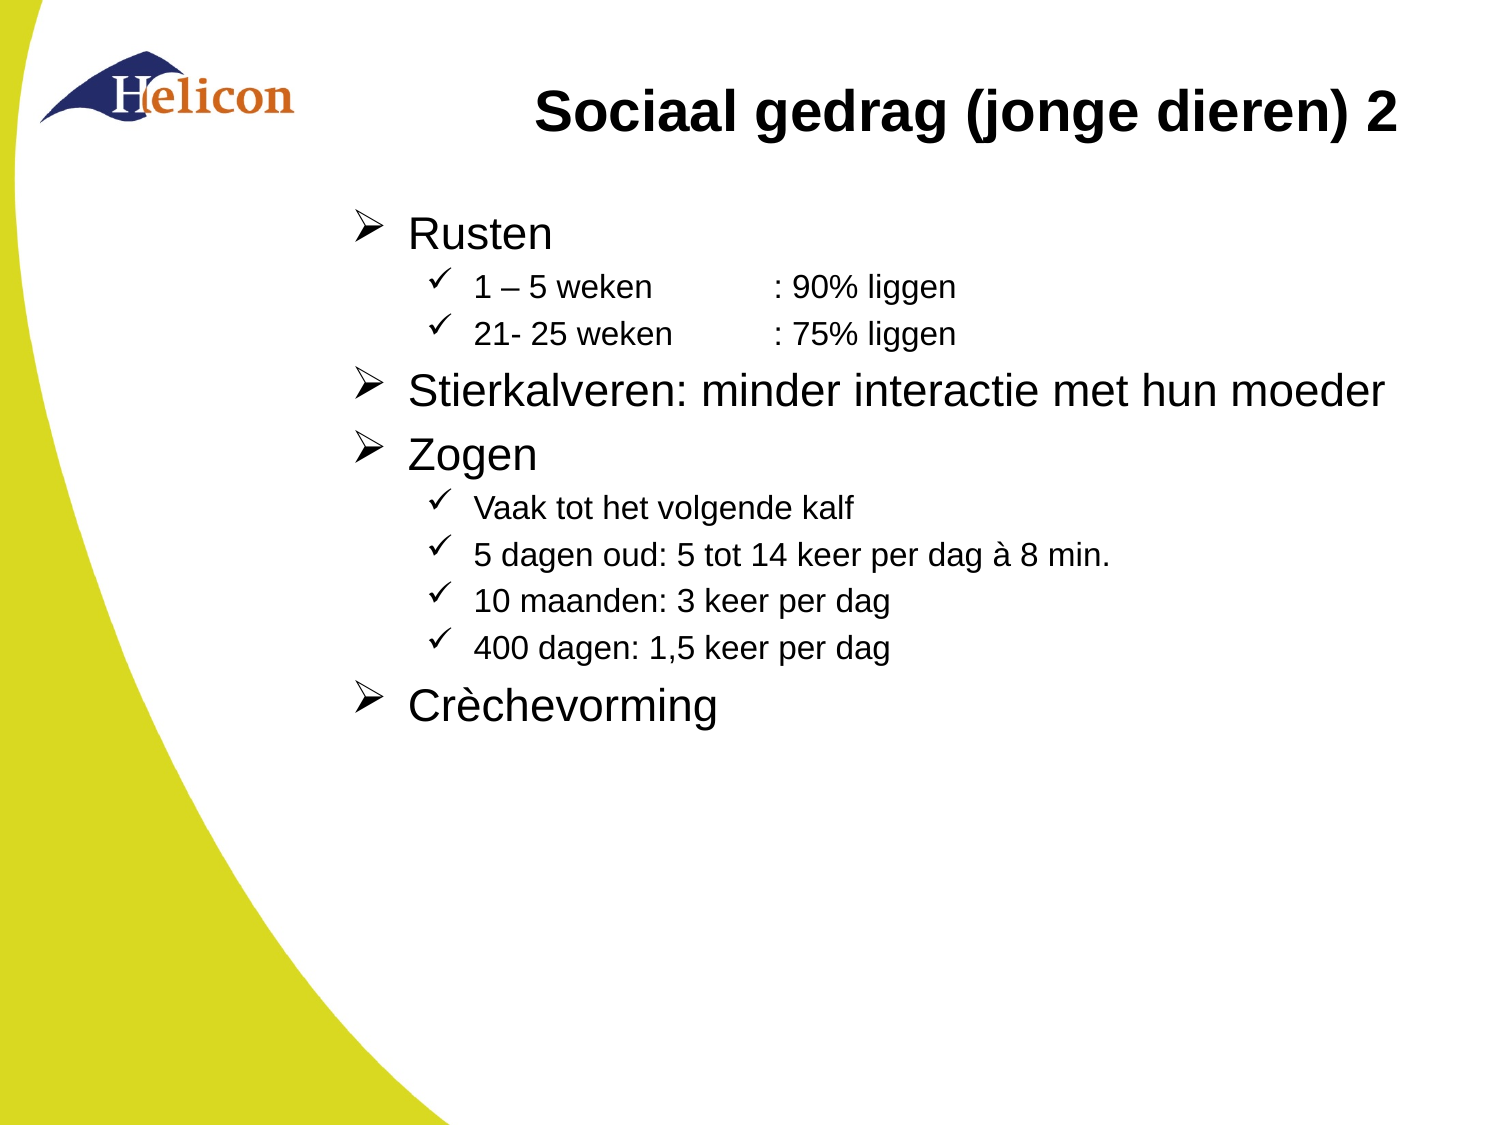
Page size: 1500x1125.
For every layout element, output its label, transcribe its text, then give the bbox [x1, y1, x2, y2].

title Sociaal gedrag (jonge dieren) 2 [324, 54, 1415, 161]
list Rusten 1 – 5 weken : 90% liggen 21- 25 weken : 75% liggen Stierkalveren: minder interactie met hun moeder Zogen Vaak tot het volgende kalf 5 dagen oud: 5 tot 14 keer per dag à 8 min. 10 maanden: 3 keer per dag 400 dagen: 1,5 keer per dag Crèchevorming [336, 196, 1425, 1005]
picture [0, 0, 1500, 1125]
